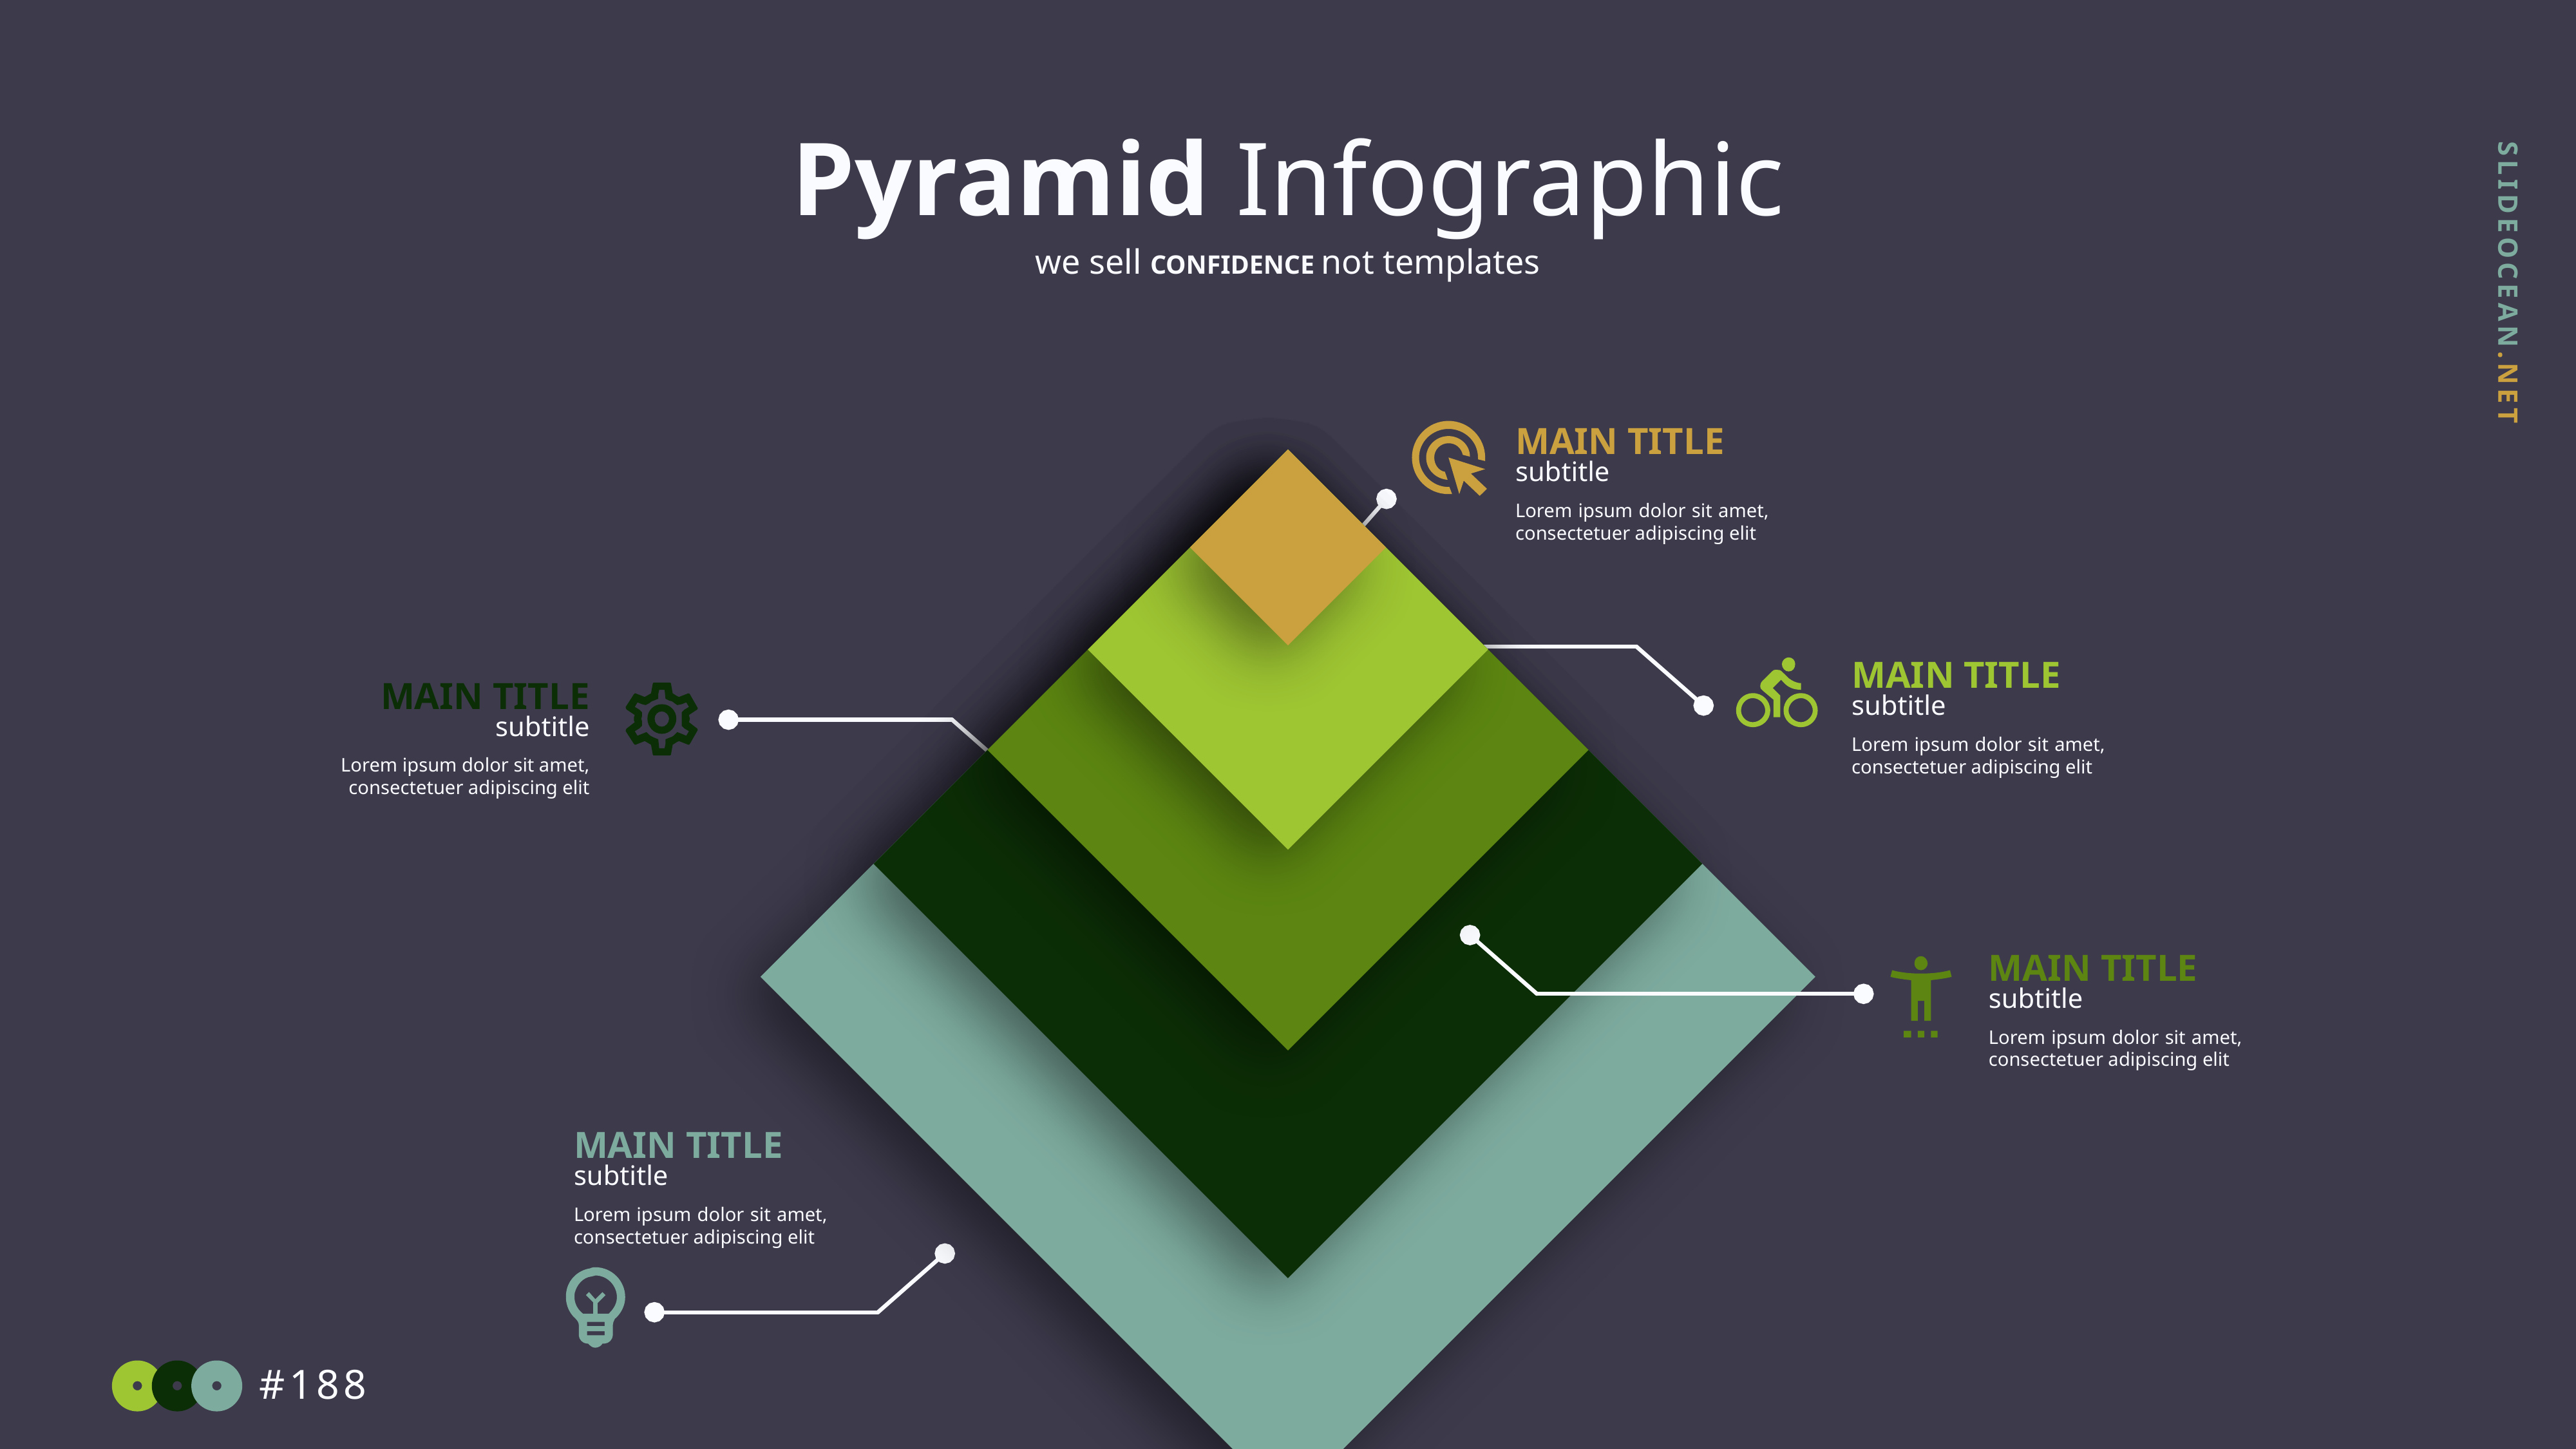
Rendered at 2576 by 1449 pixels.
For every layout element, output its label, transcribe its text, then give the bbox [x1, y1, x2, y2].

text_box [1475, 757, 1704, 930]
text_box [1842, 646, 2116, 783]
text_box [564, 1267, 626, 1349]
text_box [759, 907, 1794, 1449]
text_box Pyramid Infographic [782, 110, 1794, 241]
text_box [1783, 693, 1818, 728]
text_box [1408, 641, 1709, 711]
text_box [872, 793, 1568, 1280]
text_box [1019, 692, 1590, 1052]
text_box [1464, 930, 1869, 999]
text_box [723, 714, 1025, 784]
text_box [1696, 871, 1770, 930]
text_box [326, 667, 600, 804]
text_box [1327, 493, 1392, 567]
text_box [1412, 421, 1486, 495]
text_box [1978, 939, 2253, 1076]
text_box [1781, 657, 1795, 672]
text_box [564, 1116, 838, 1253]
text_box [1890, 970, 1952, 1021]
text_box [1914, 956, 1928, 971]
text_box [1904, 1030, 1911, 1037]
text_box we sell CONFIDENCE not templates [1026, 241, 1550, 285]
text_box [1917, 1030, 1925, 1037]
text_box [1506, 413, 1779, 550]
text_box [1086, 554, 1482, 851]
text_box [649, 1248, 950, 1318]
text_box #188 [259, 1359, 411, 1408]
text_box [625, 682, 698, 756]
text_box [1188, 448, 1368, 647]
text_box [1736, 693, 1770, 728]
text_box [1448, 457, 1487, 496]
text_box [1931, 1030, 1938, 1037]
text_box [1760, 670, 1801, 717]
